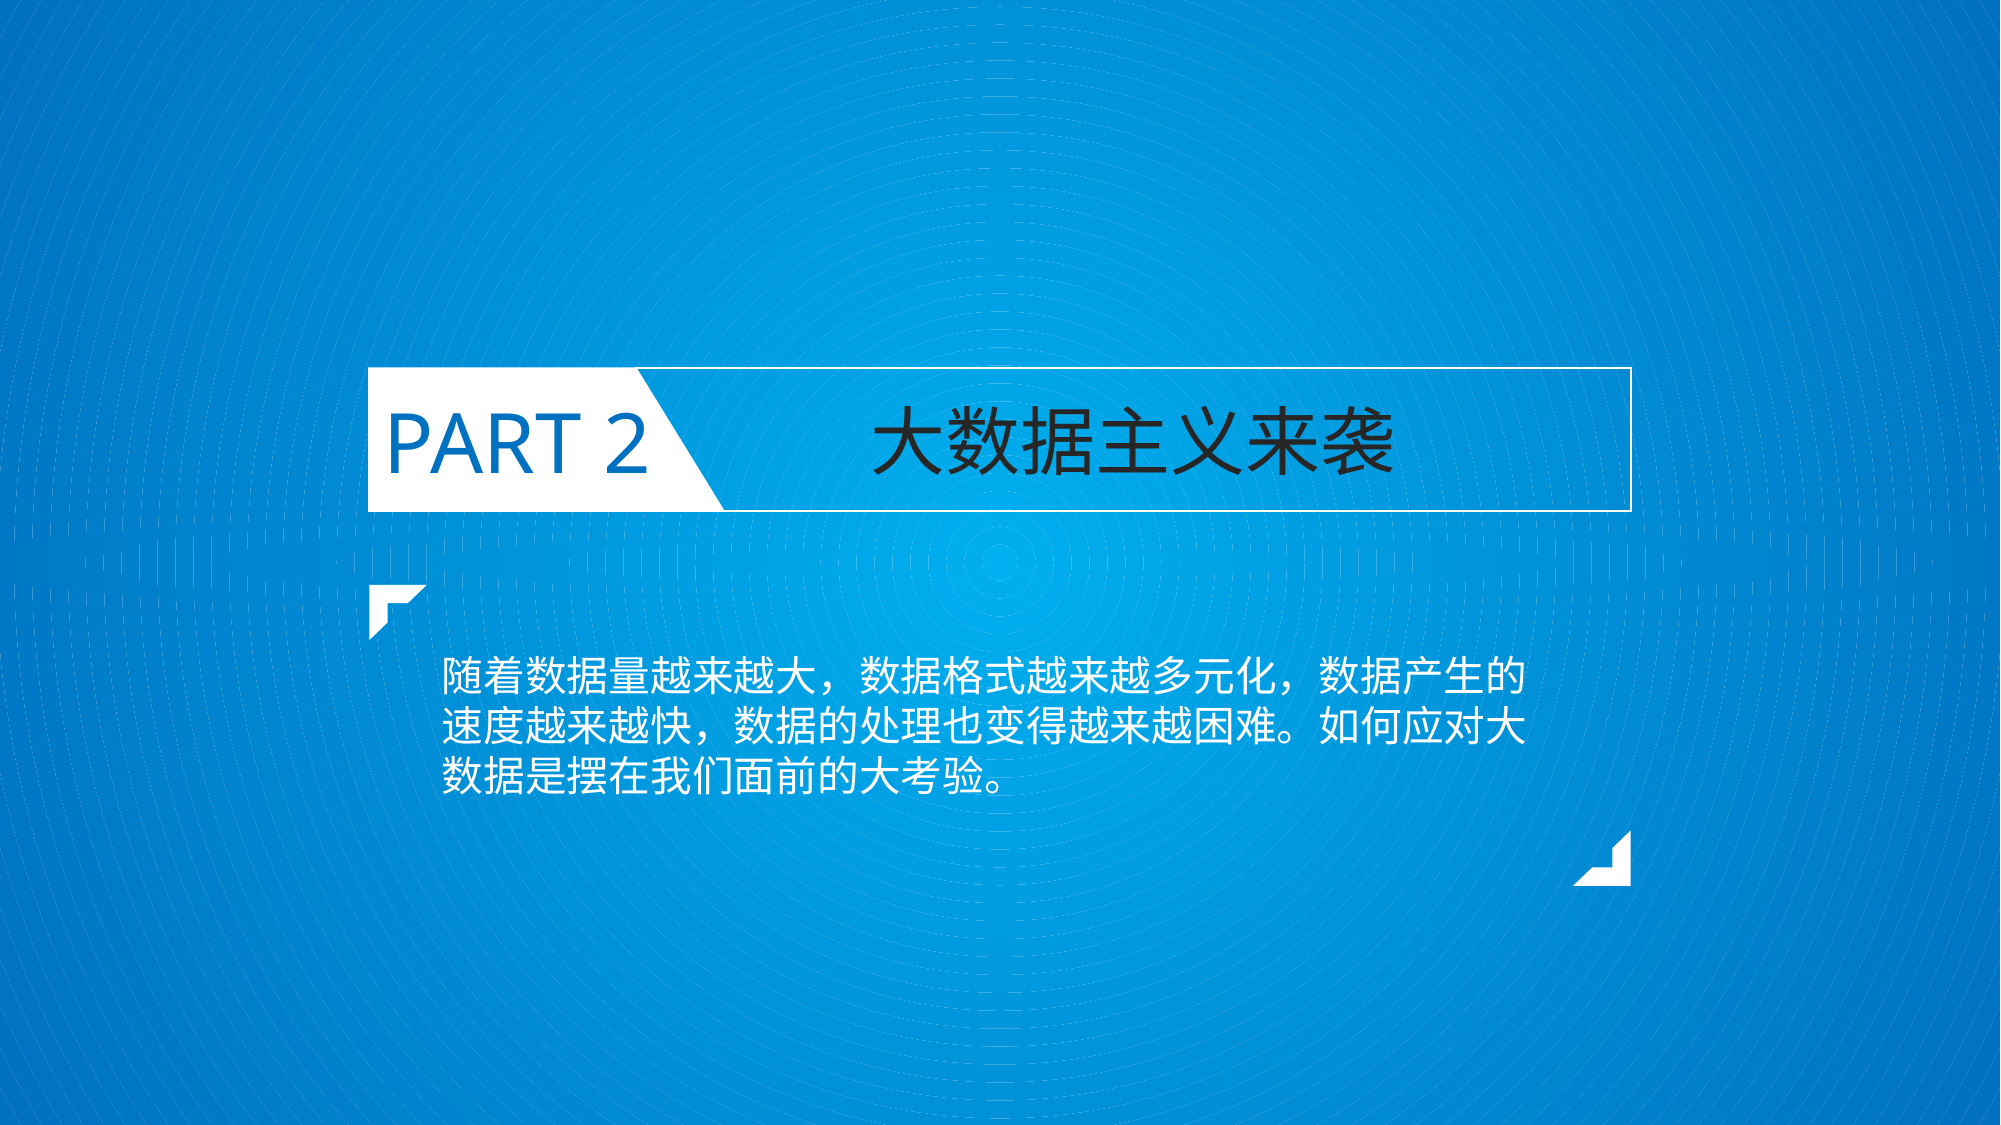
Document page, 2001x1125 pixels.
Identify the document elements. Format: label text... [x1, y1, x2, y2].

text_box [368, 583, 430, 643]
text_box [1570, 828, 1632, 887]
text_box 随着数据量越来越大，数据格式越来越多元化，数据产生的速度越来越快，数据的处理也变得越来越困难。如何应对大数据是摆在我们面前的大考验。 [426, 642, 1573, 808]
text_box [369, 368, 1631, 511]
